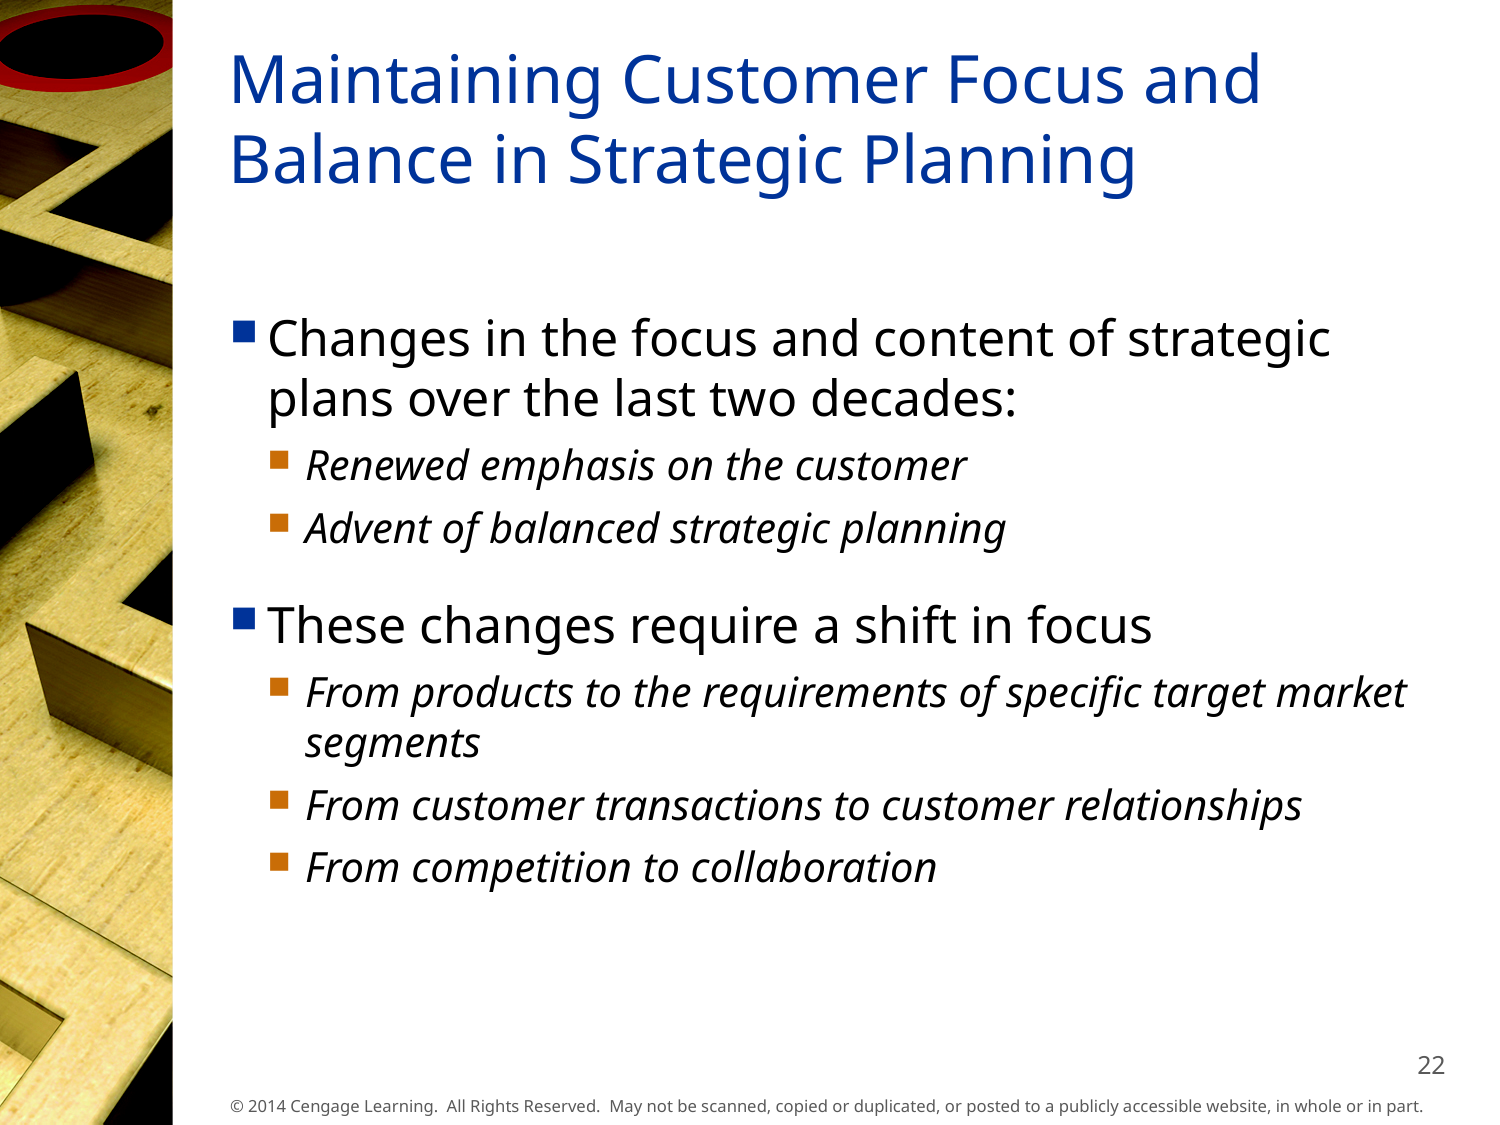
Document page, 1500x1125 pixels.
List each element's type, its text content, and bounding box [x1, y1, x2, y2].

slide_number 22 [1386, 1037, 1478, 1097]
list Changes in the focus and content of strategic plans over the last two decades: Renewed emphasis on the customer Advent of balanced strategic planning These changes require a shift in focus From products to the requirements of specific target market segments From customer transactions to customer relationships From competition to collaboration [215, 212, 1478, 981]
picture [0, 0, 173, 1125]
title Maintaining Customer Focus and Balance in Strategic Planning [213, 29, 1454, 213]
